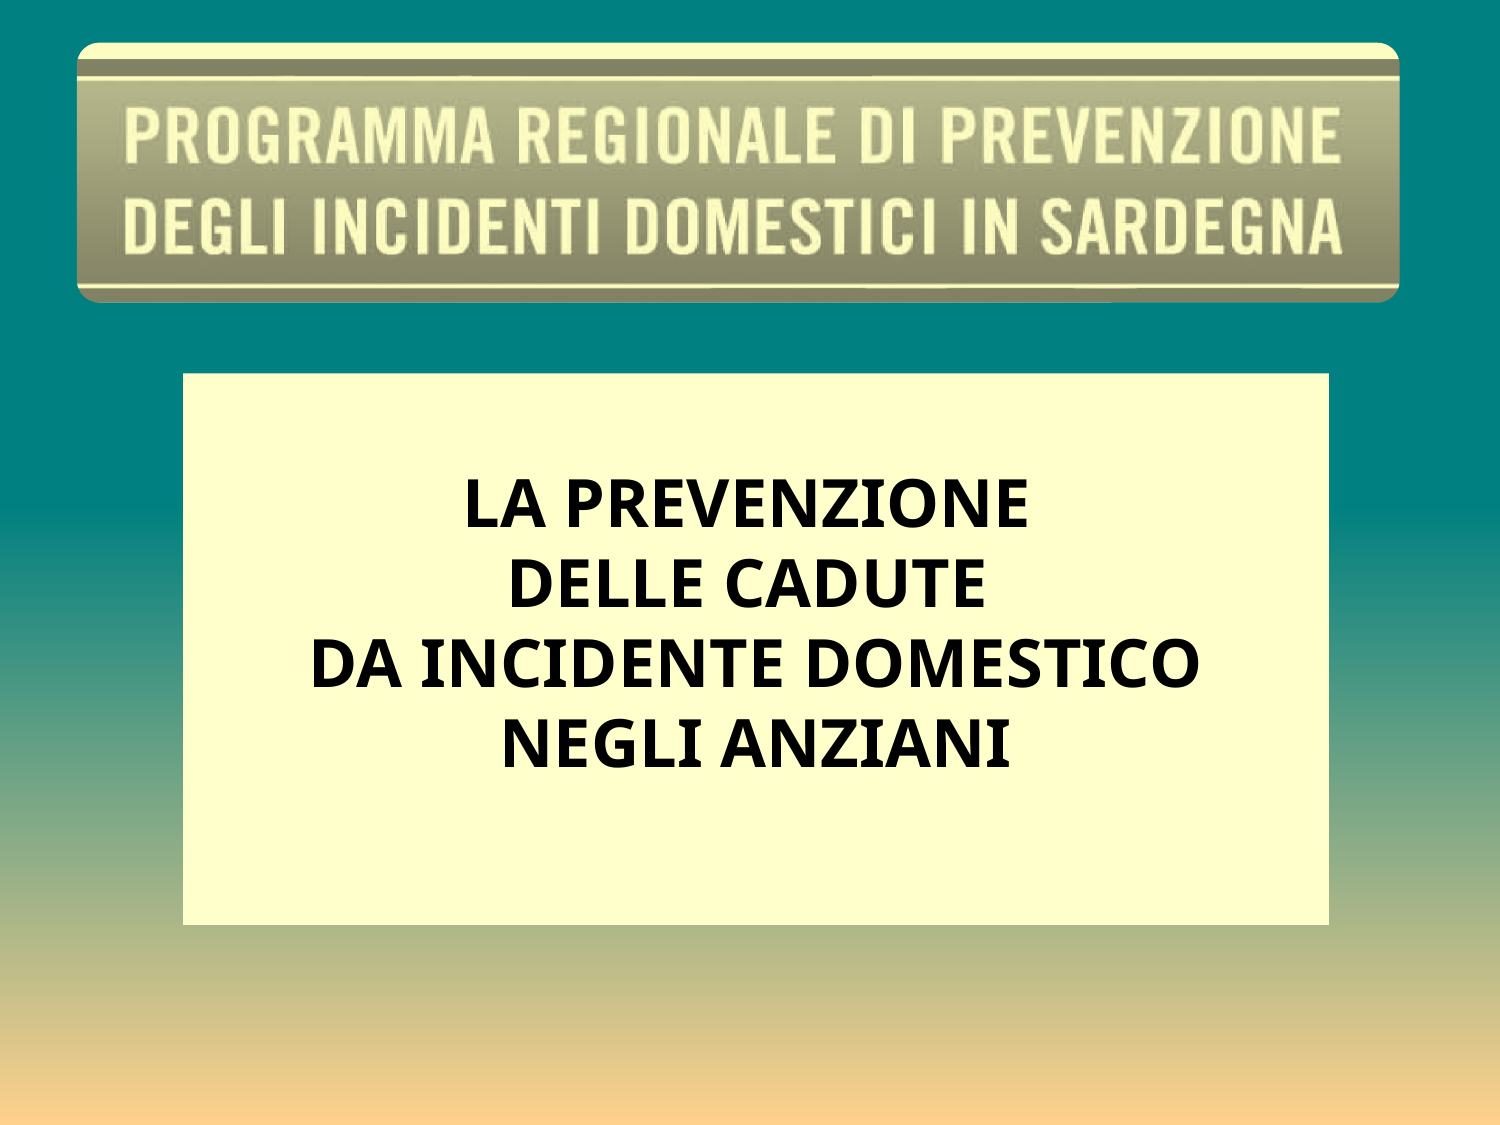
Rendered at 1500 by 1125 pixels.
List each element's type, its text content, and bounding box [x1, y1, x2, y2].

picture [76, 42, 1400, 303]
subtitle LA PREVENZIONE DELLE CADUTE DA INCIDENTE DOMESTICO NEGLI ANZIANI [183, 373, 1329, 925]
